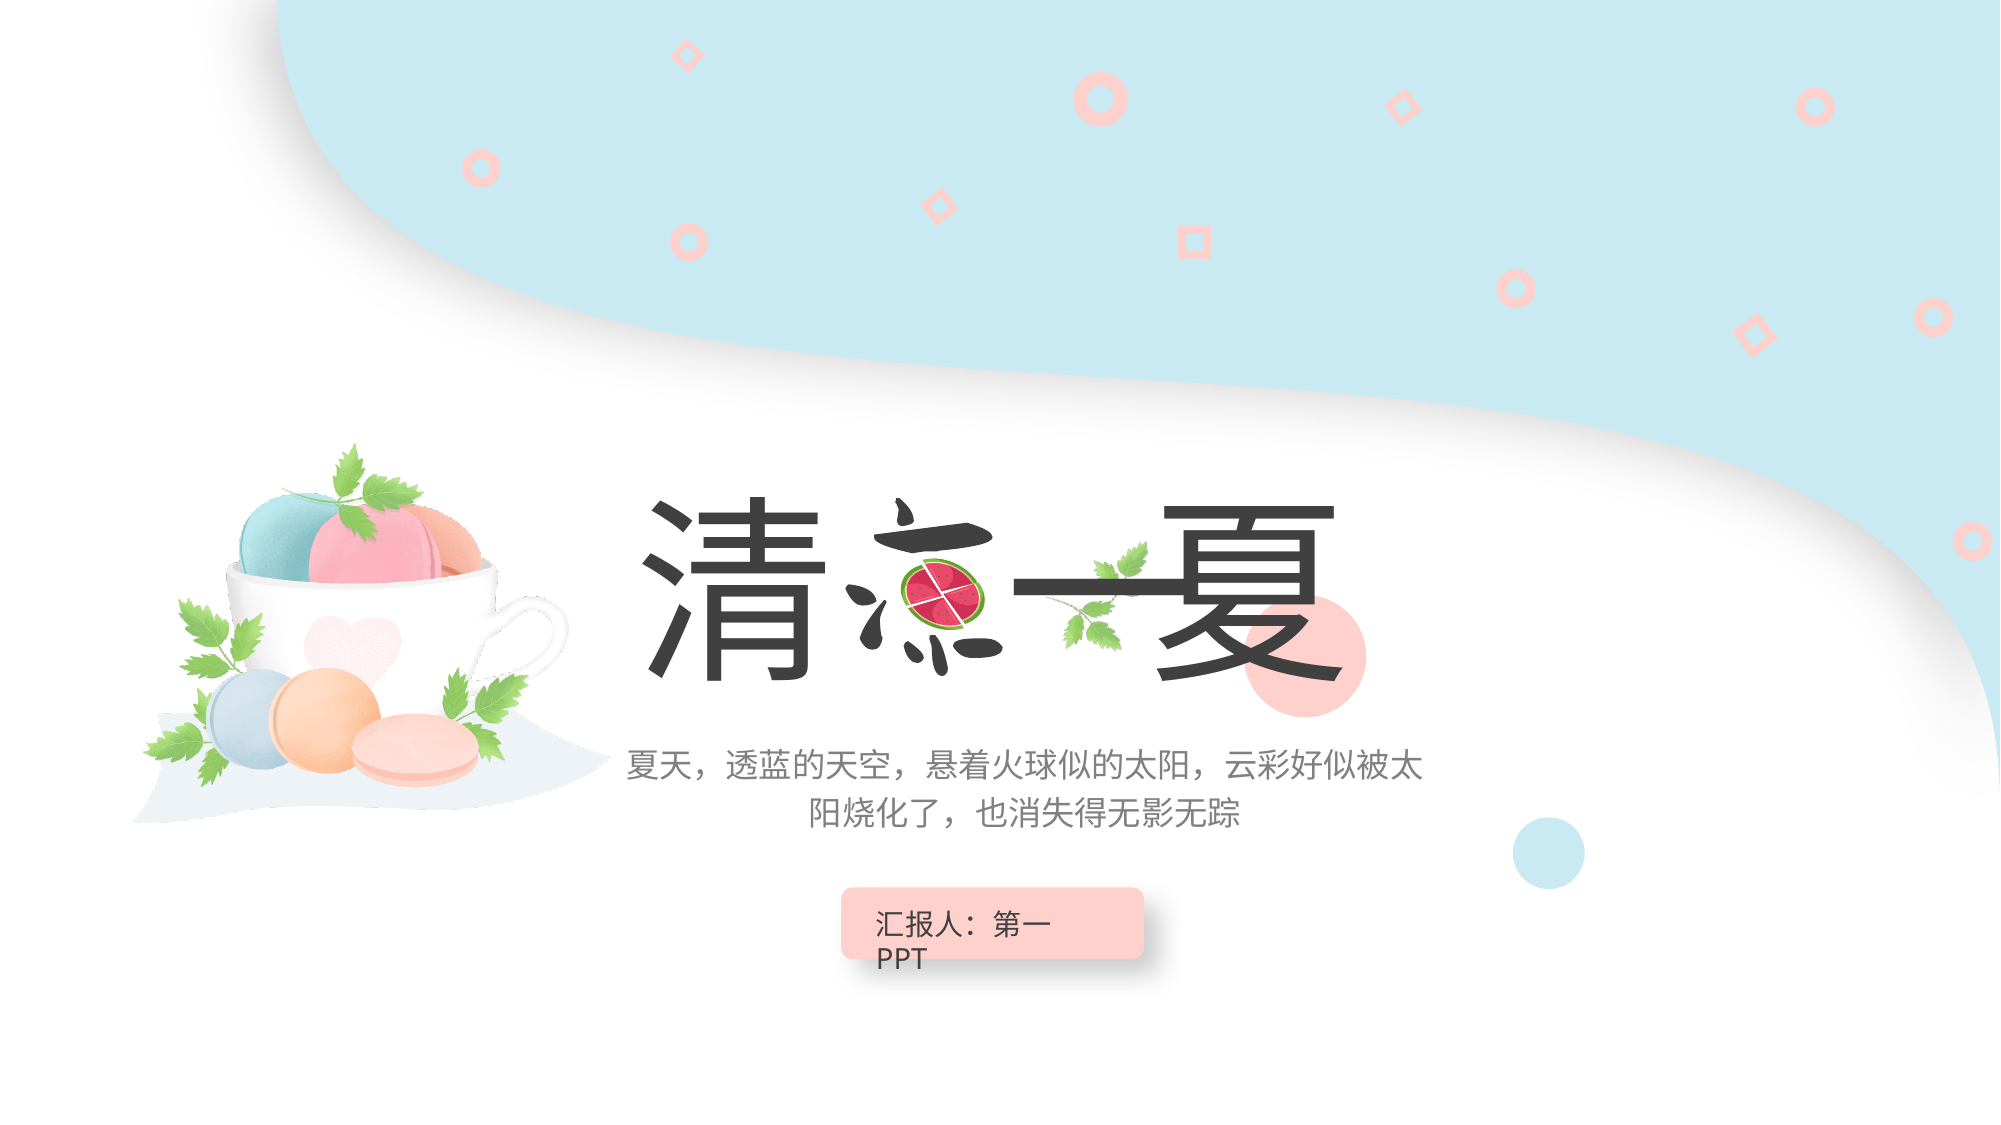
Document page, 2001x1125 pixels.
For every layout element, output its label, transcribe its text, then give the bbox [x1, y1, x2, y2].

text_box [1511, 816, 1586, 891]
text_box [461, 148, 502, 189]
text_box [1279, 713, 1331, 719]
text_box [275, 0, 2000, 795]
text_box [839, 886, 1146, 961]
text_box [845, 498, 1003, 676]
text_box 夏 [1134, 562, 1367, 713]
text_box 清 [648, 457, 852, 713]
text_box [670, 43, 1993, 562]
text_box 汇报人：第一PPT [861, 898, 1124, 983]
picture [69, 317, 648, 896]
text_box 夏天，透蓝的天空，悬着火球似的太阳，云彩好似被太阳烧化了，也消失得无影无踪 [648, 729, 1450, 840]
text_box 一 [990, 562, 1134, 713]
picture [1035, 562, 1177, 666]
